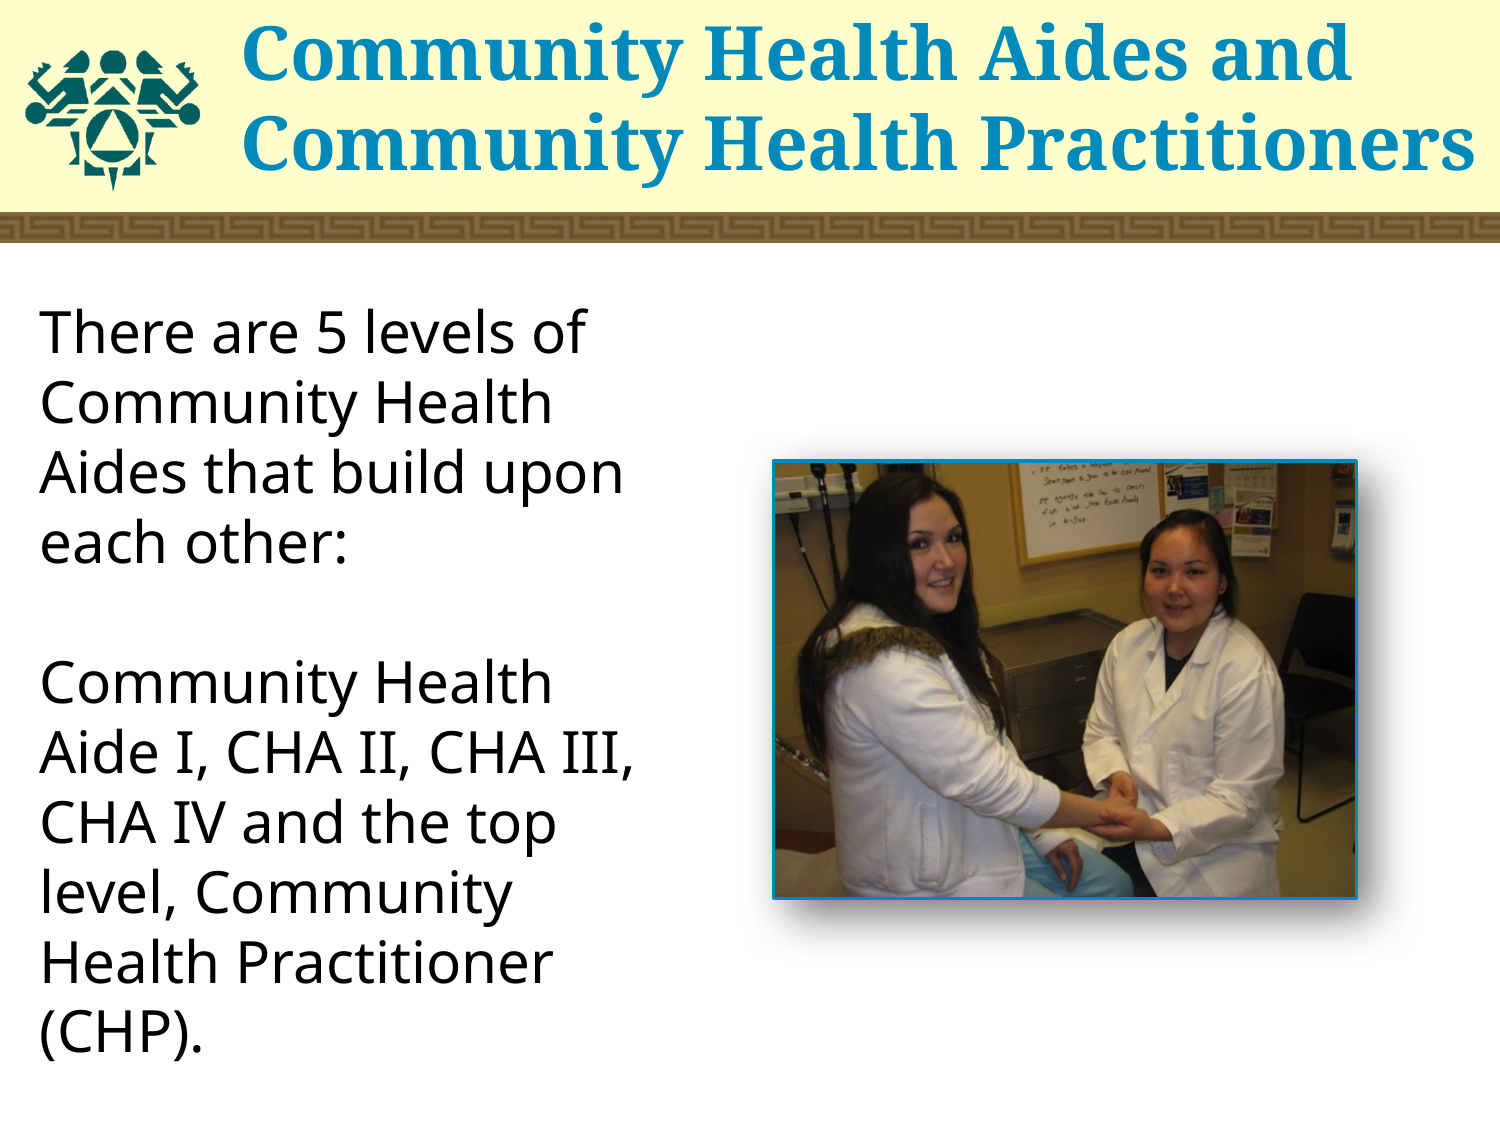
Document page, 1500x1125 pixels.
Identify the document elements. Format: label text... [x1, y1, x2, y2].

picture [776, 464, 1354, 896]
picture [12, 37, 213, 206]
title Community Health Aides and Community Health Practitioners [224, 1, 1500, 190]
text_box There are 5 levels of Community Health Aides that build upon each other: Community Health Aide I, CHA II, CHA III, CHA IV and the top level, Community Health Practitioner (CHP). [24, 287, 694, 1072]
picture [0, 212, 1500, 243]
